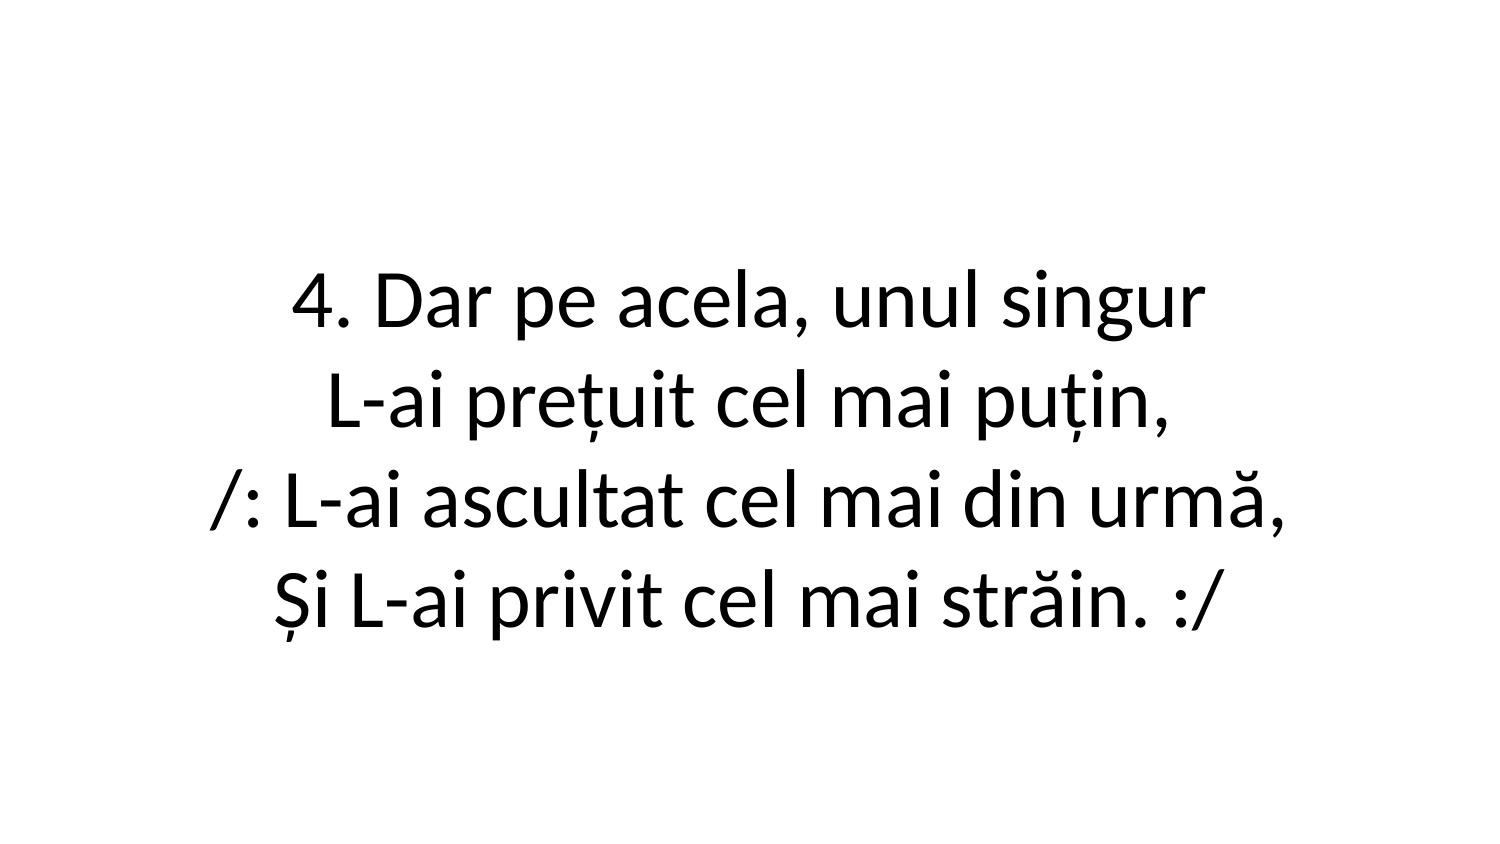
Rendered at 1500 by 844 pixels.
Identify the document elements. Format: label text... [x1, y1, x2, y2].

text_box 4. Dar pe acela, unul singur L-ai prețuit cel mai puțin, /: L-ai ascultat cel mai din urmă, Și L-ai privit cel mai străin. :/ [195, 192, 1305, 652]
